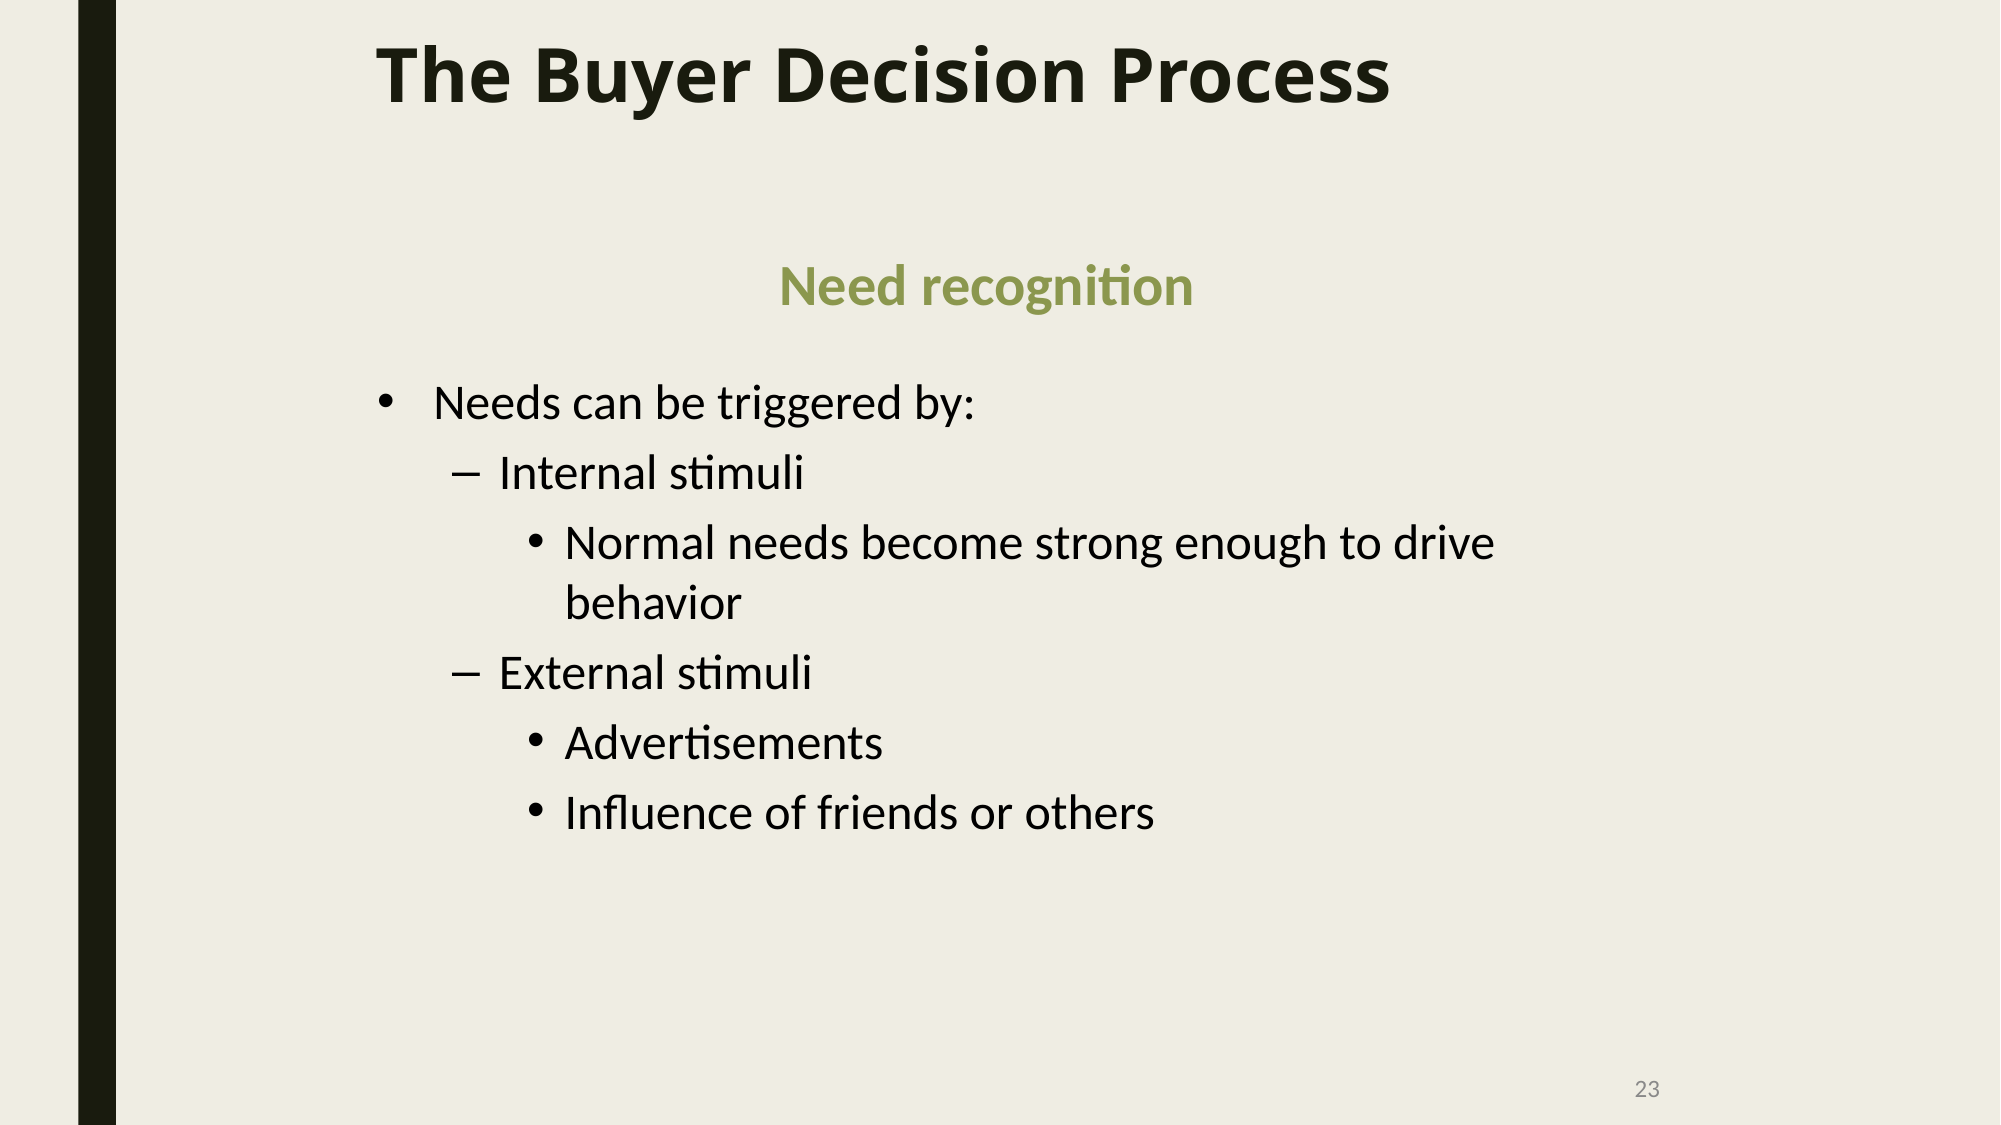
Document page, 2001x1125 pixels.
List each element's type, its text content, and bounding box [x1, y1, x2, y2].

title The Buyer Decision Process [360, 31, 1640, 271]
text_box [391, 228, 1567, 291]
text_box Need recognition [399, 240, 1575, 303]
text_box Needs can be triggered by: Internal stimuli Normal needs become strong enough to drive behavior External stimuli Advertisements Influence of friends or others [362, 362, 1567, 951]
slide_number 23 [1325, 1057, 1675, 1118]
